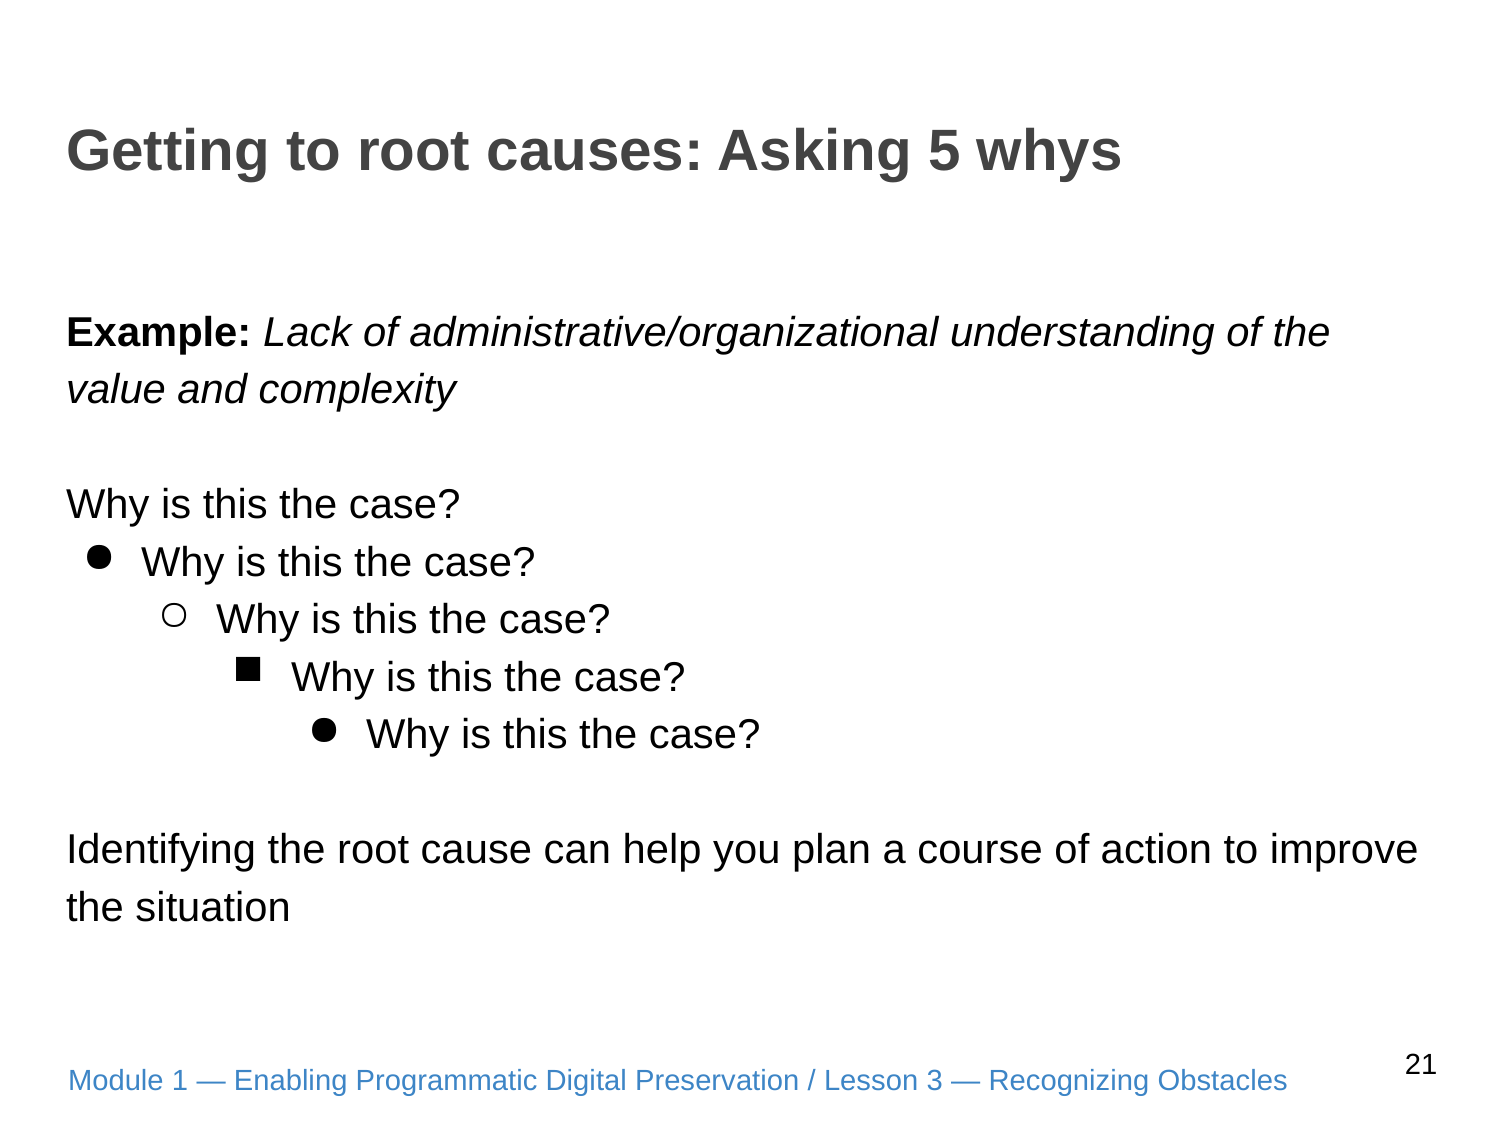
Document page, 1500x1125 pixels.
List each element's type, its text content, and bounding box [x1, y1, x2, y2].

slide_number 21 [1389, 1019, 1480, 1106]
title Getting to root causes: Asking 5 whys [51, 97, 1449, 223]
list Example: Lack of administrative/organizational understanding of the value and complexity Why is this the case? Why is this the case? Why is this the case? Why is this the case? Why is this the case? Identifying the root cause can help you plan a course of action to improve the situation [51, 282, 1449, 1000]
text_box Module 1 — Enabling Programmatic Digital Preservation / Lesson 3 — Recognizing Obstacles [53, 1046, 1410, 1106]
